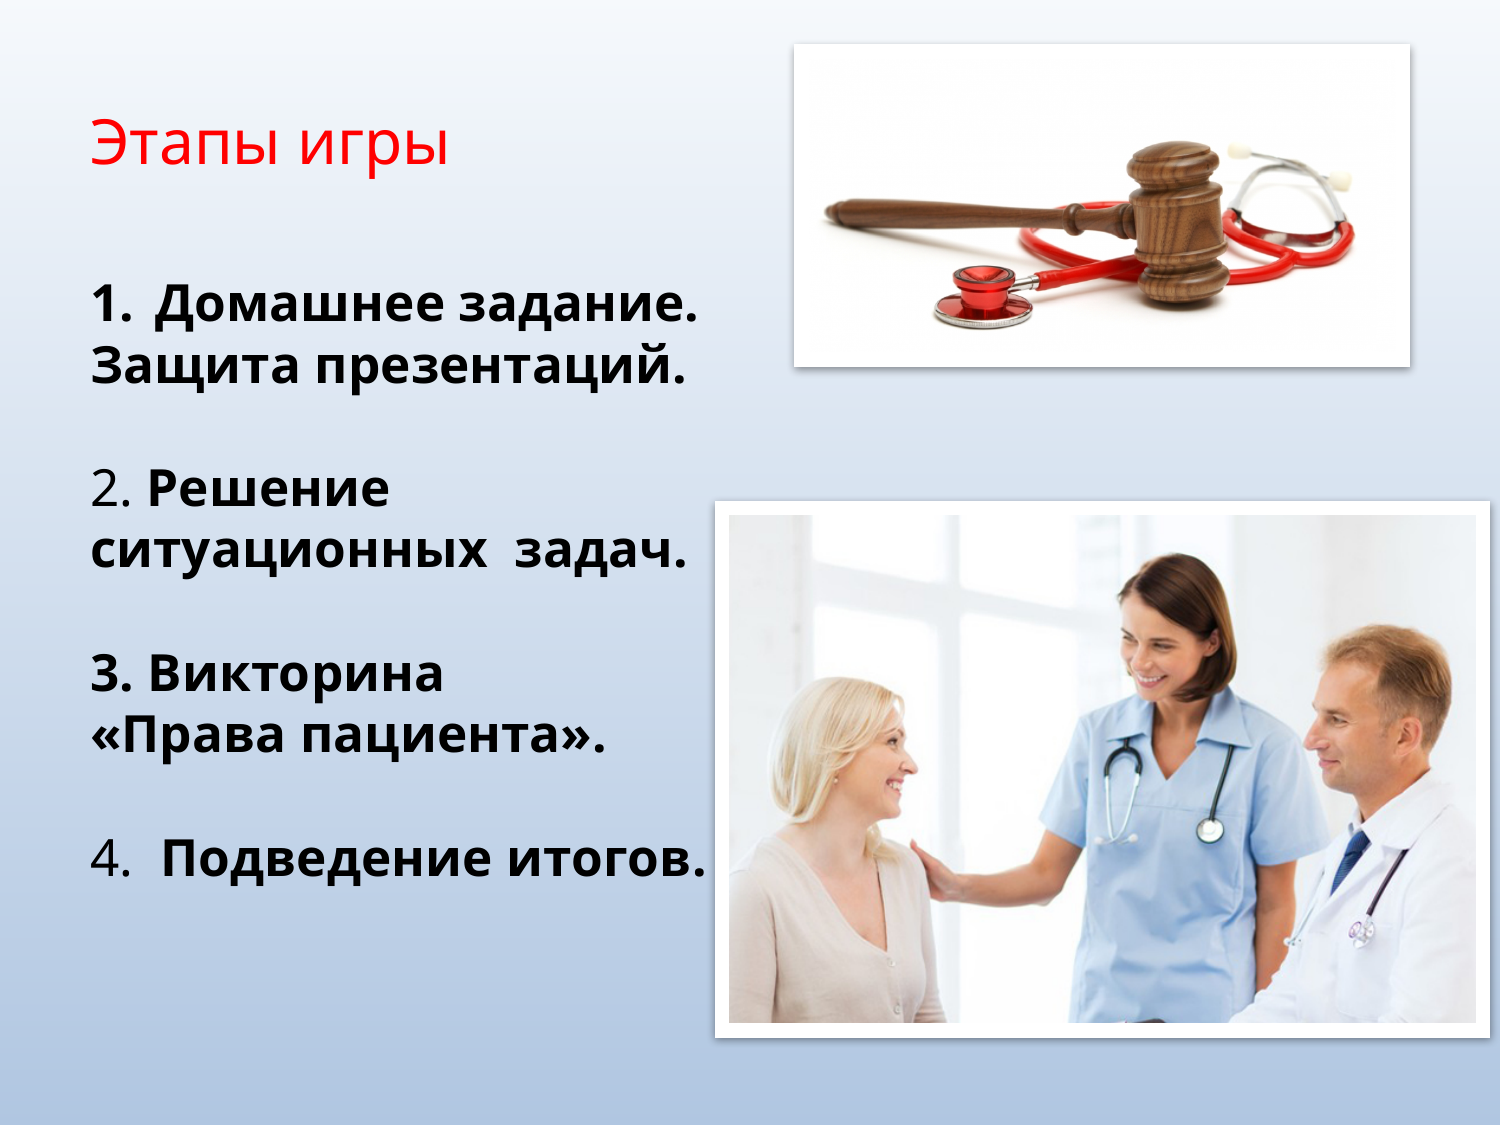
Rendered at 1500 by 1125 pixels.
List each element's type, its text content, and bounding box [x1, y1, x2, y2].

picture [728, 514, 1476, 1024]
picture [808, 58, 1396, 353]
list Домашнее задание. Защита презентаций. 2. Решение ситуационных задач. 3. Викторина «Права пациента». 4. Подведение итогов. [75, 262, 727, 1005]
title Этапы игры [75, 19, 951, 185]
